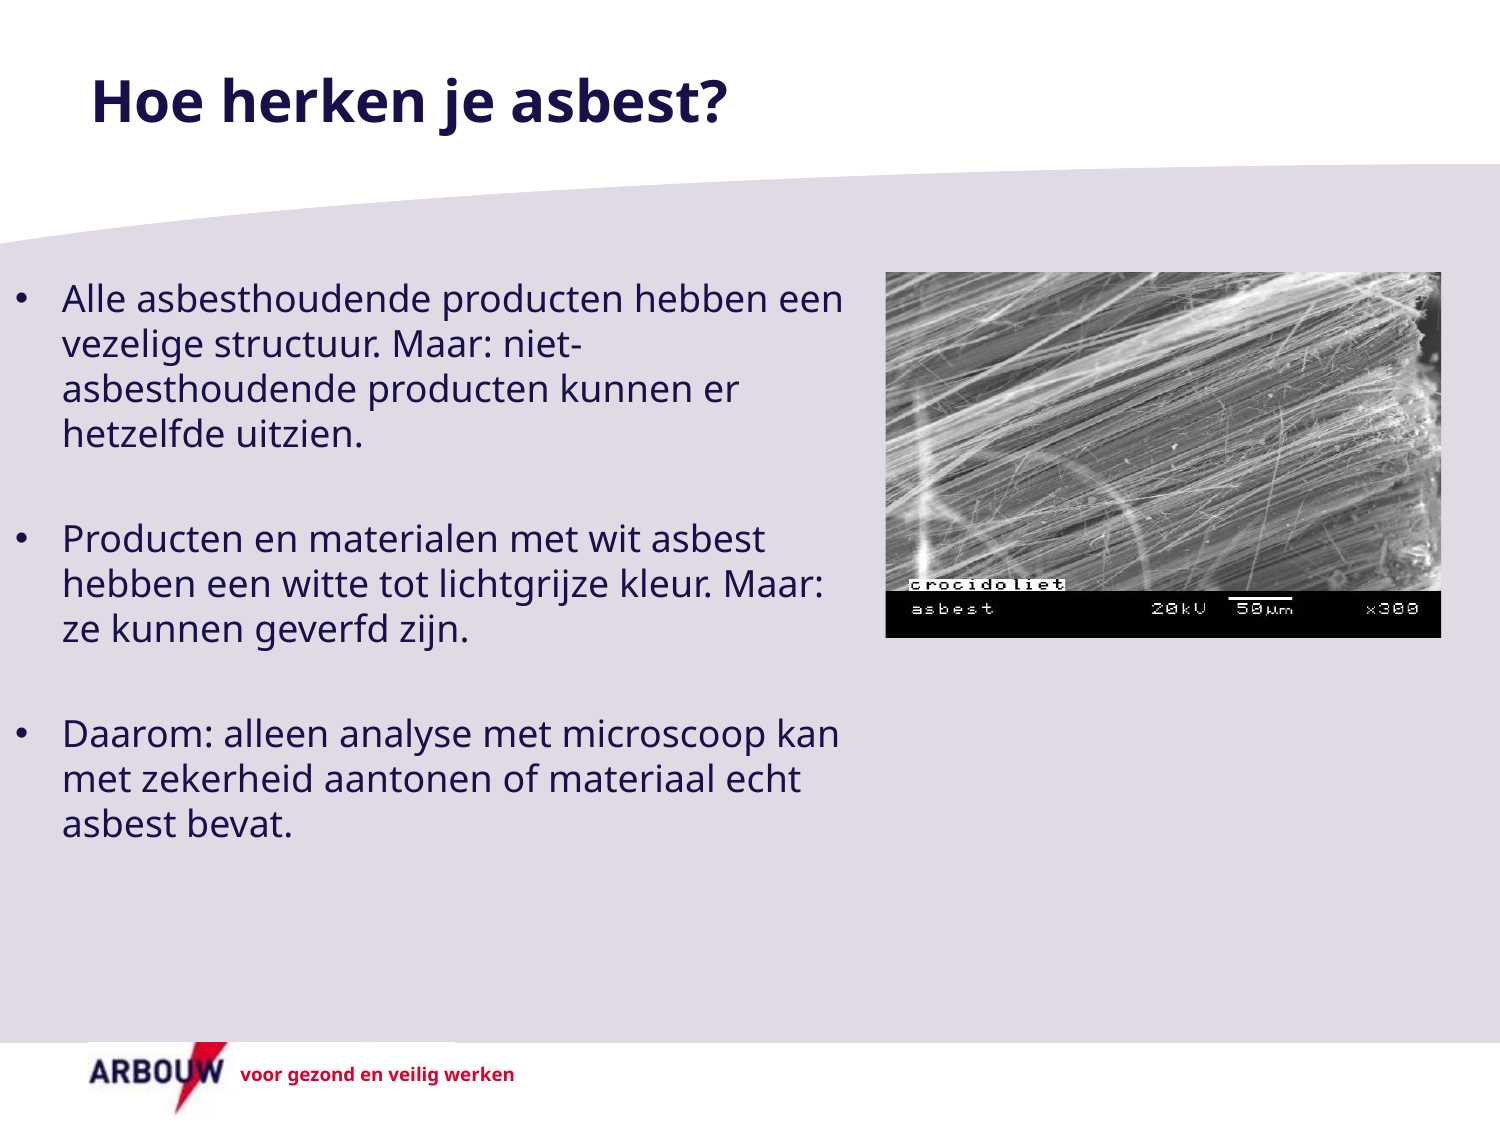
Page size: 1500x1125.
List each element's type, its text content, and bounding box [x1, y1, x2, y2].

list Alle asbesthoudende producten hebben een vezelige structuur. Maar: niet-asbesthoudende producten kunnen er hetzelfde uitzien. Producten en materialen met wit asbest hebben een witte tot lichtgrijze kleur. Maar: ze kunnen geverfd zijn. Daarom: alleen analyse met microscoop kan met zekerheid aantonen of materiaal echt asbest bevat. [0, 266, 886, 994]
title Hoe herken je asbest? [74, 11, 1430, 188]
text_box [885, 271, 1442, 639]
picture [88, 1042, 234, 1118]
